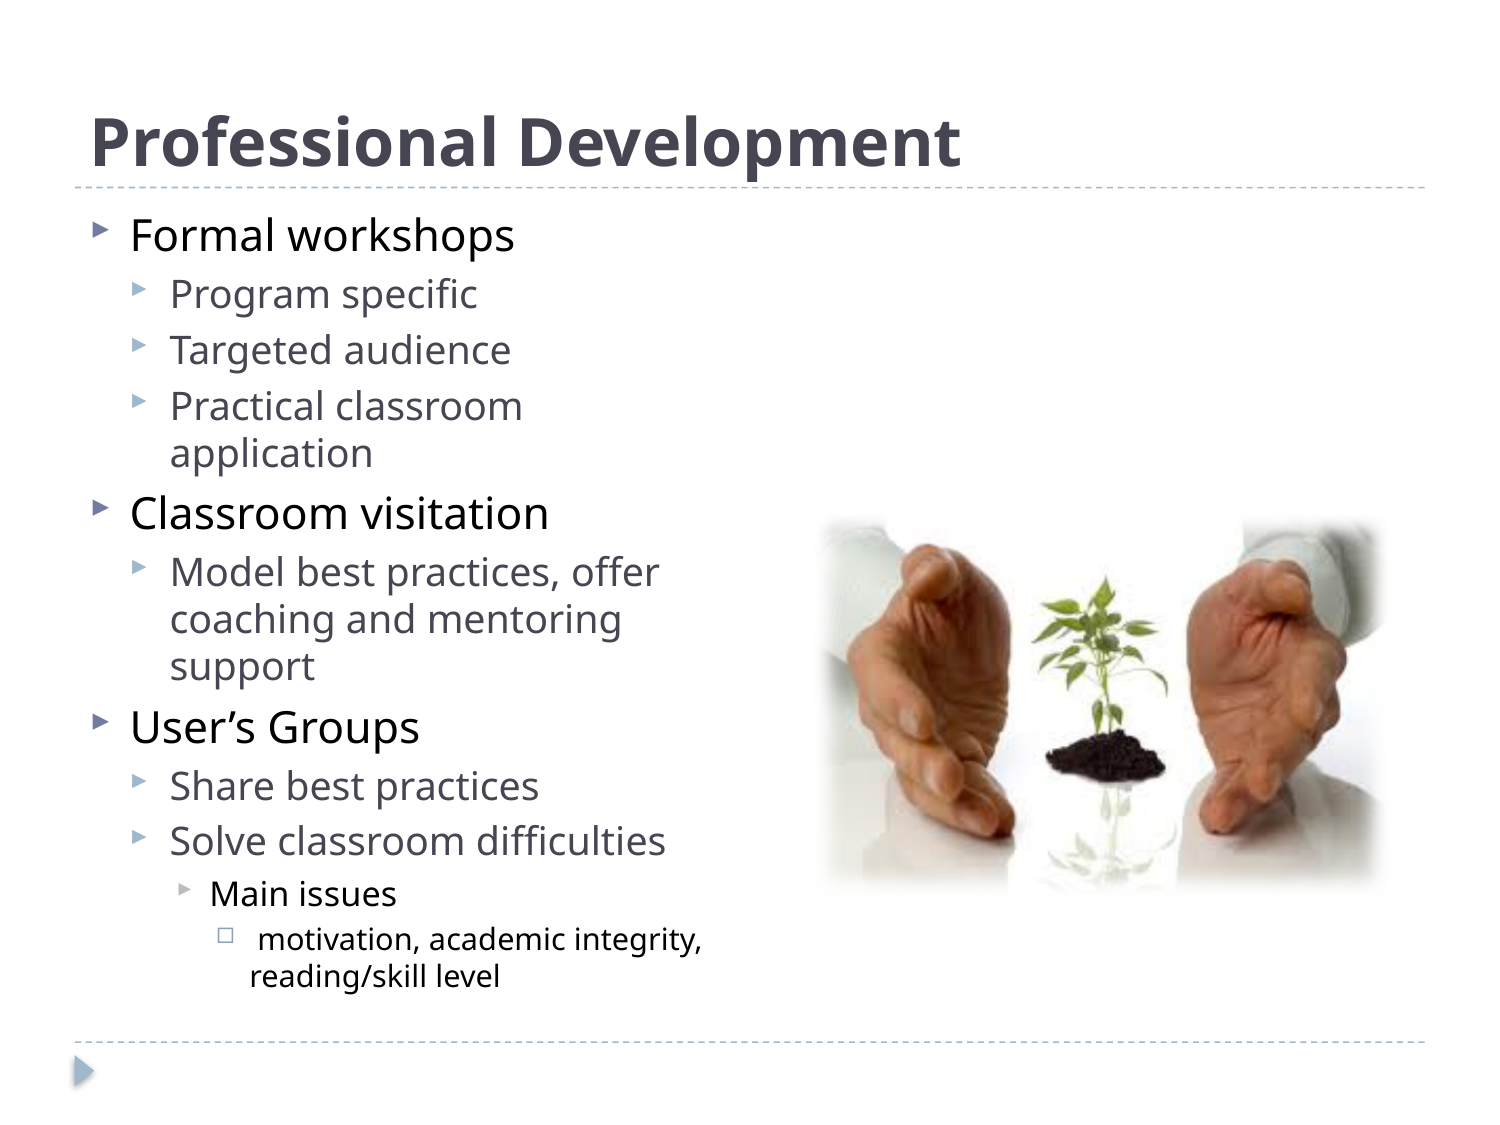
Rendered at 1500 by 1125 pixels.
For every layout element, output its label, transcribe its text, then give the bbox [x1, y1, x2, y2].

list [812, 512, 1392, 898]
list Formal workshops Program specific Targeted audience Practical classroom application Classroom visitation Model best practices, offer coaching and mentoring support User’s Groups Share best practices Solve classroom difficulties Main issues motivation, academic integrity, reading/skill level [75, 200, 738, 1010]
title Professional Development [75, 37, 1425, 188]
